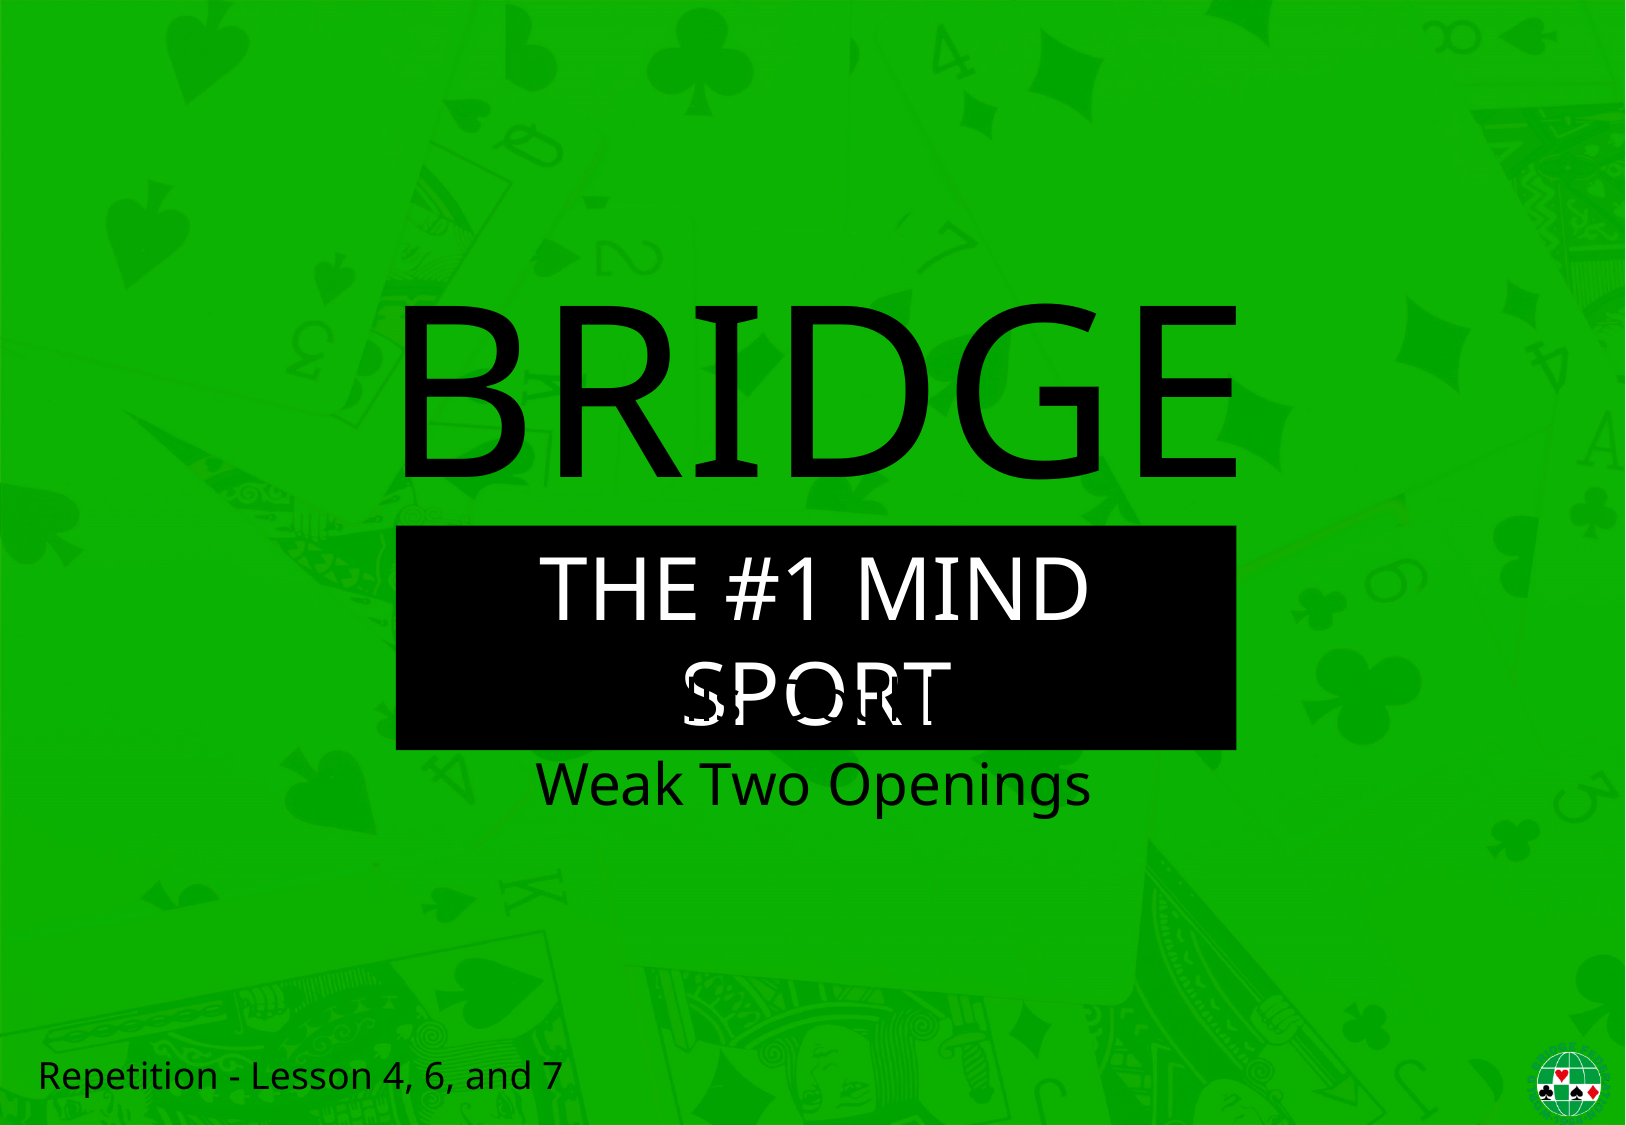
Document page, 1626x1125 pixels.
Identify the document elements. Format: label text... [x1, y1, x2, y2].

picture [0, 0, 1626, 1125]
text_box Repetition - Lesson 4, 6, and 7 [22, 1049, 741, 1117]
subtitle Overcalls, Doubles, and Weak Two Openings [294, 664, 1334, 827]
